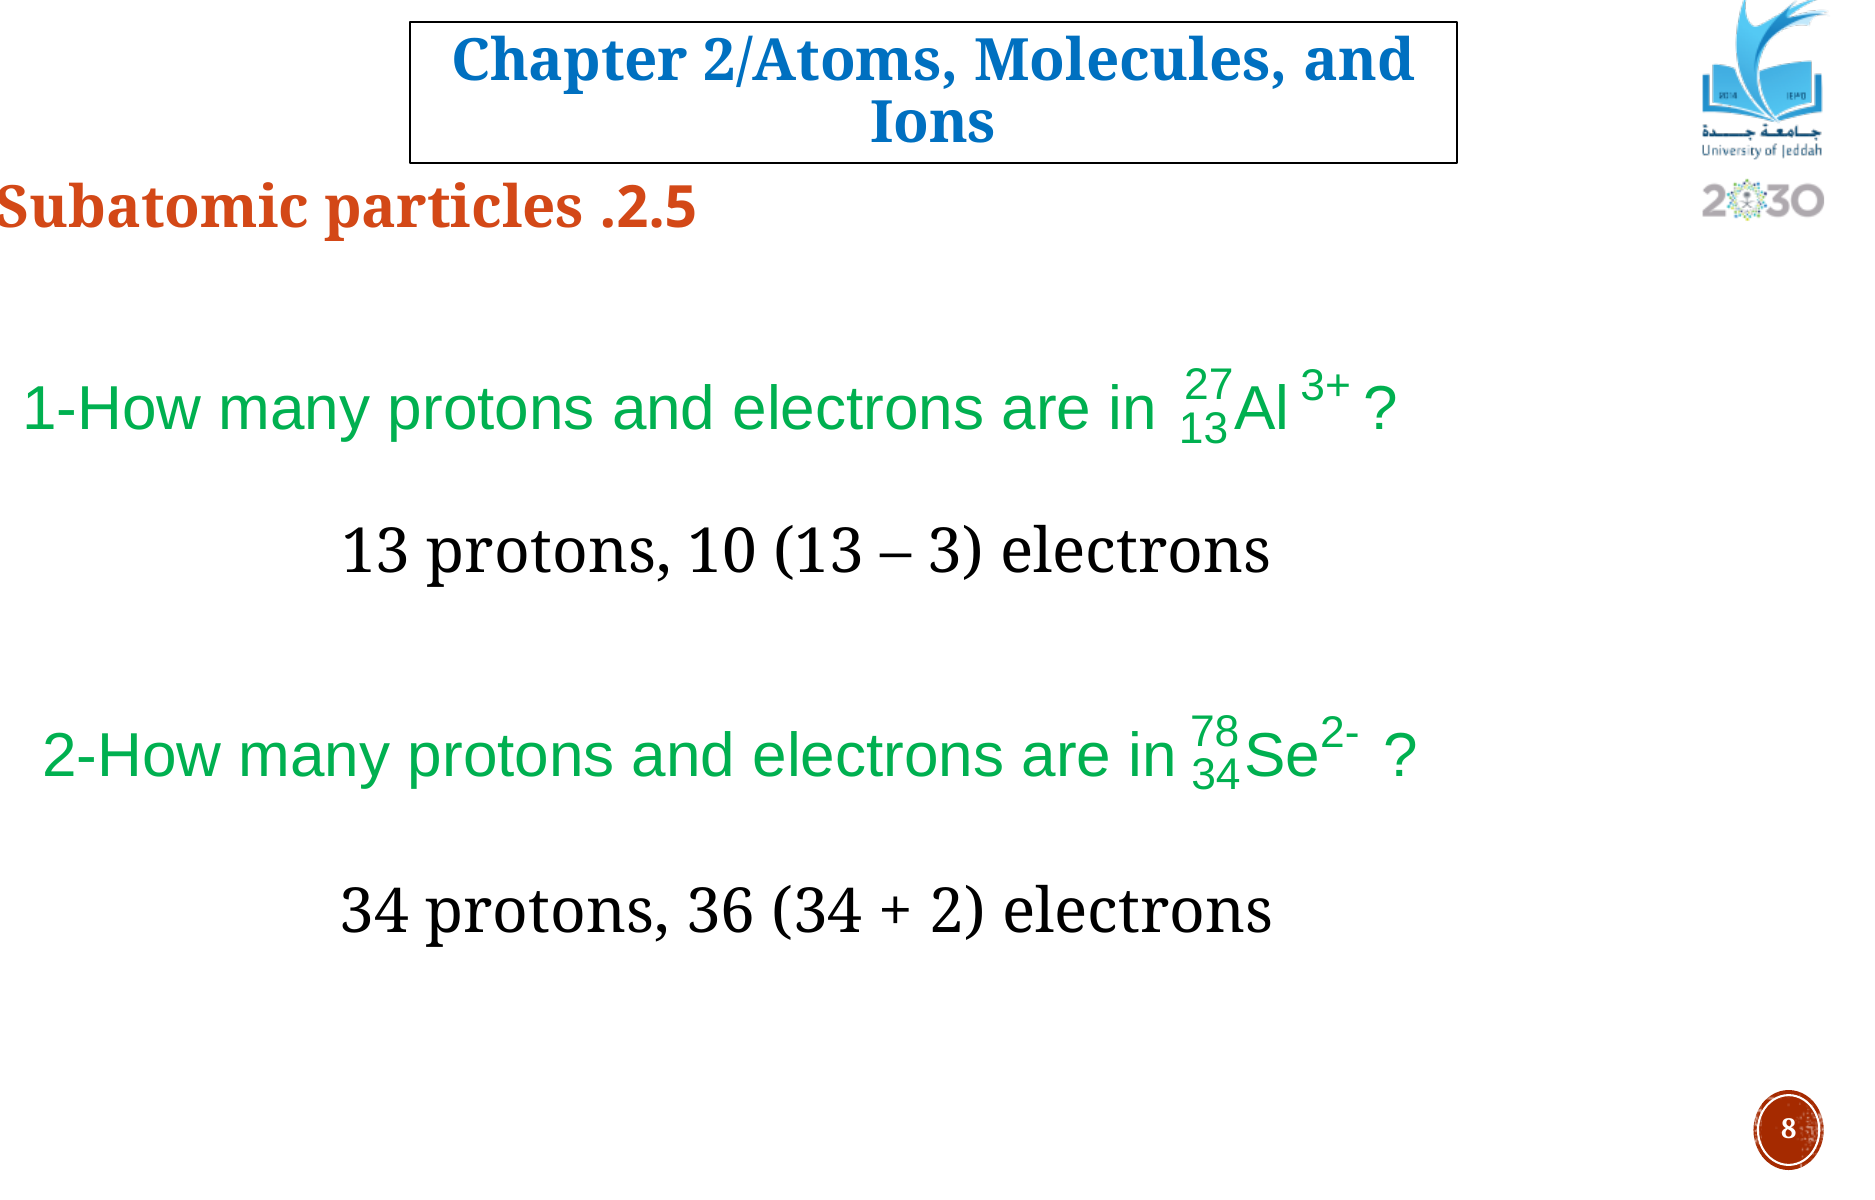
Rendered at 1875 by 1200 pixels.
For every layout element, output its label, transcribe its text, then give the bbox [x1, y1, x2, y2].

picture [1681, 0, 1846, 227]
text_box 2.5. Subatomic particles [0, 160, 713, 247]
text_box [27, 695, 1480, 808]
text_box Chapter 2/Atoms, Molecules, and Ions [409, 21, 1458, 164]
slide_number 8 [1739, 1097, 1838, 1162]
text_box 13 protons, 10 (13 – 3) electrons [326, 503, 1289, 593]
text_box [5, 348, 1423, 460]
text_box 34 protons, 36 (34 + 2) electrons [324, 863, 1291, 953]
